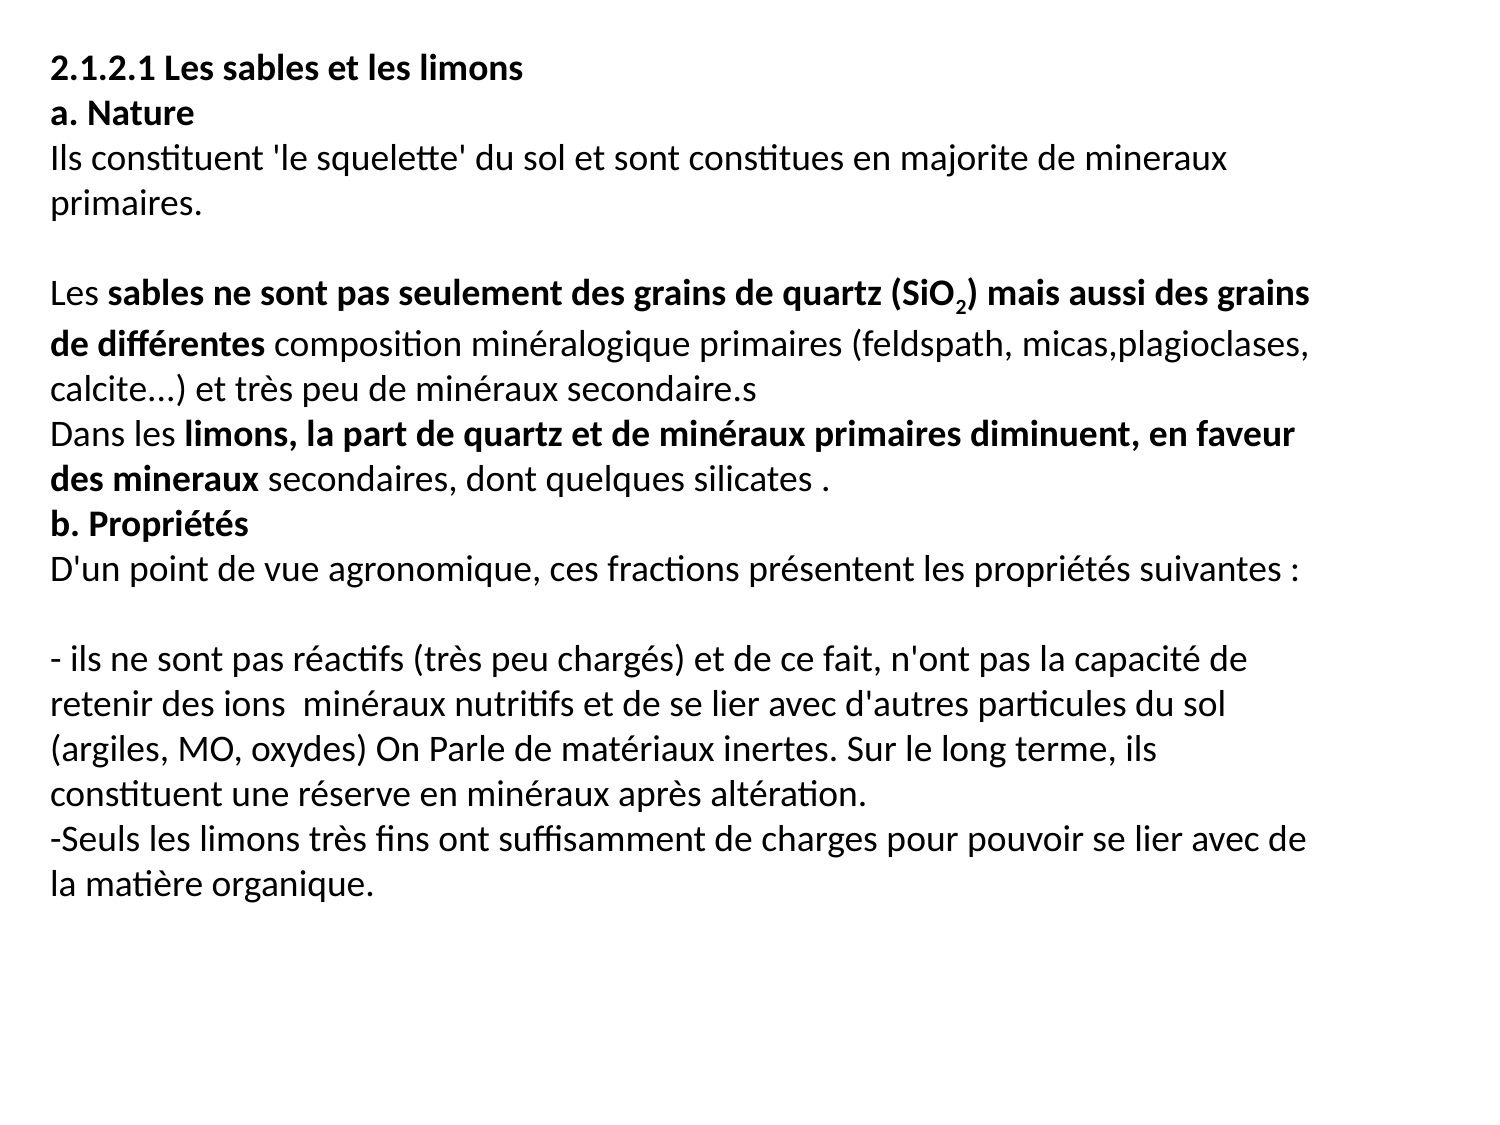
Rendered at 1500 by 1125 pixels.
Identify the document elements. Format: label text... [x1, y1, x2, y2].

text_box 2.1.2.1 Les sables et les limons a. Nature Ils constituent 'le squelette' du sol et sont constitues en majorite de mineraux primaires. Les sables ne sont pas seulement des grains de quartz (SiO2) mais aussi des grains de différentes composition minéralogique primaires (feldspath, micas,plagioclases, calcite...) et très peu de minéraux secondaire.s Dans les limons, la part de quartz et de minéraux primaires diminuent, en faveur des mineraux secondaires, dont quelques silicates . b. Propriétés D'un point de vue agronomique, ces fractions présentent les propriétés suivantes : - ils ne sont pas réactifs (très peu chargés) et de ce fait, n'ont pas la capacité de retenir des ions minéraux nutritifs et de se lier avec d'autres particules du sol (argiles, MO, oxydes) On Parle de matériaux inertes. Sur le long terme, ils constituent une réserve en minéraux après altération. -Seuls les limons très fins ont suffisamment de charges pour pouvoir se lier avec de la matière organique. [35, 35, 1336, 1091]
